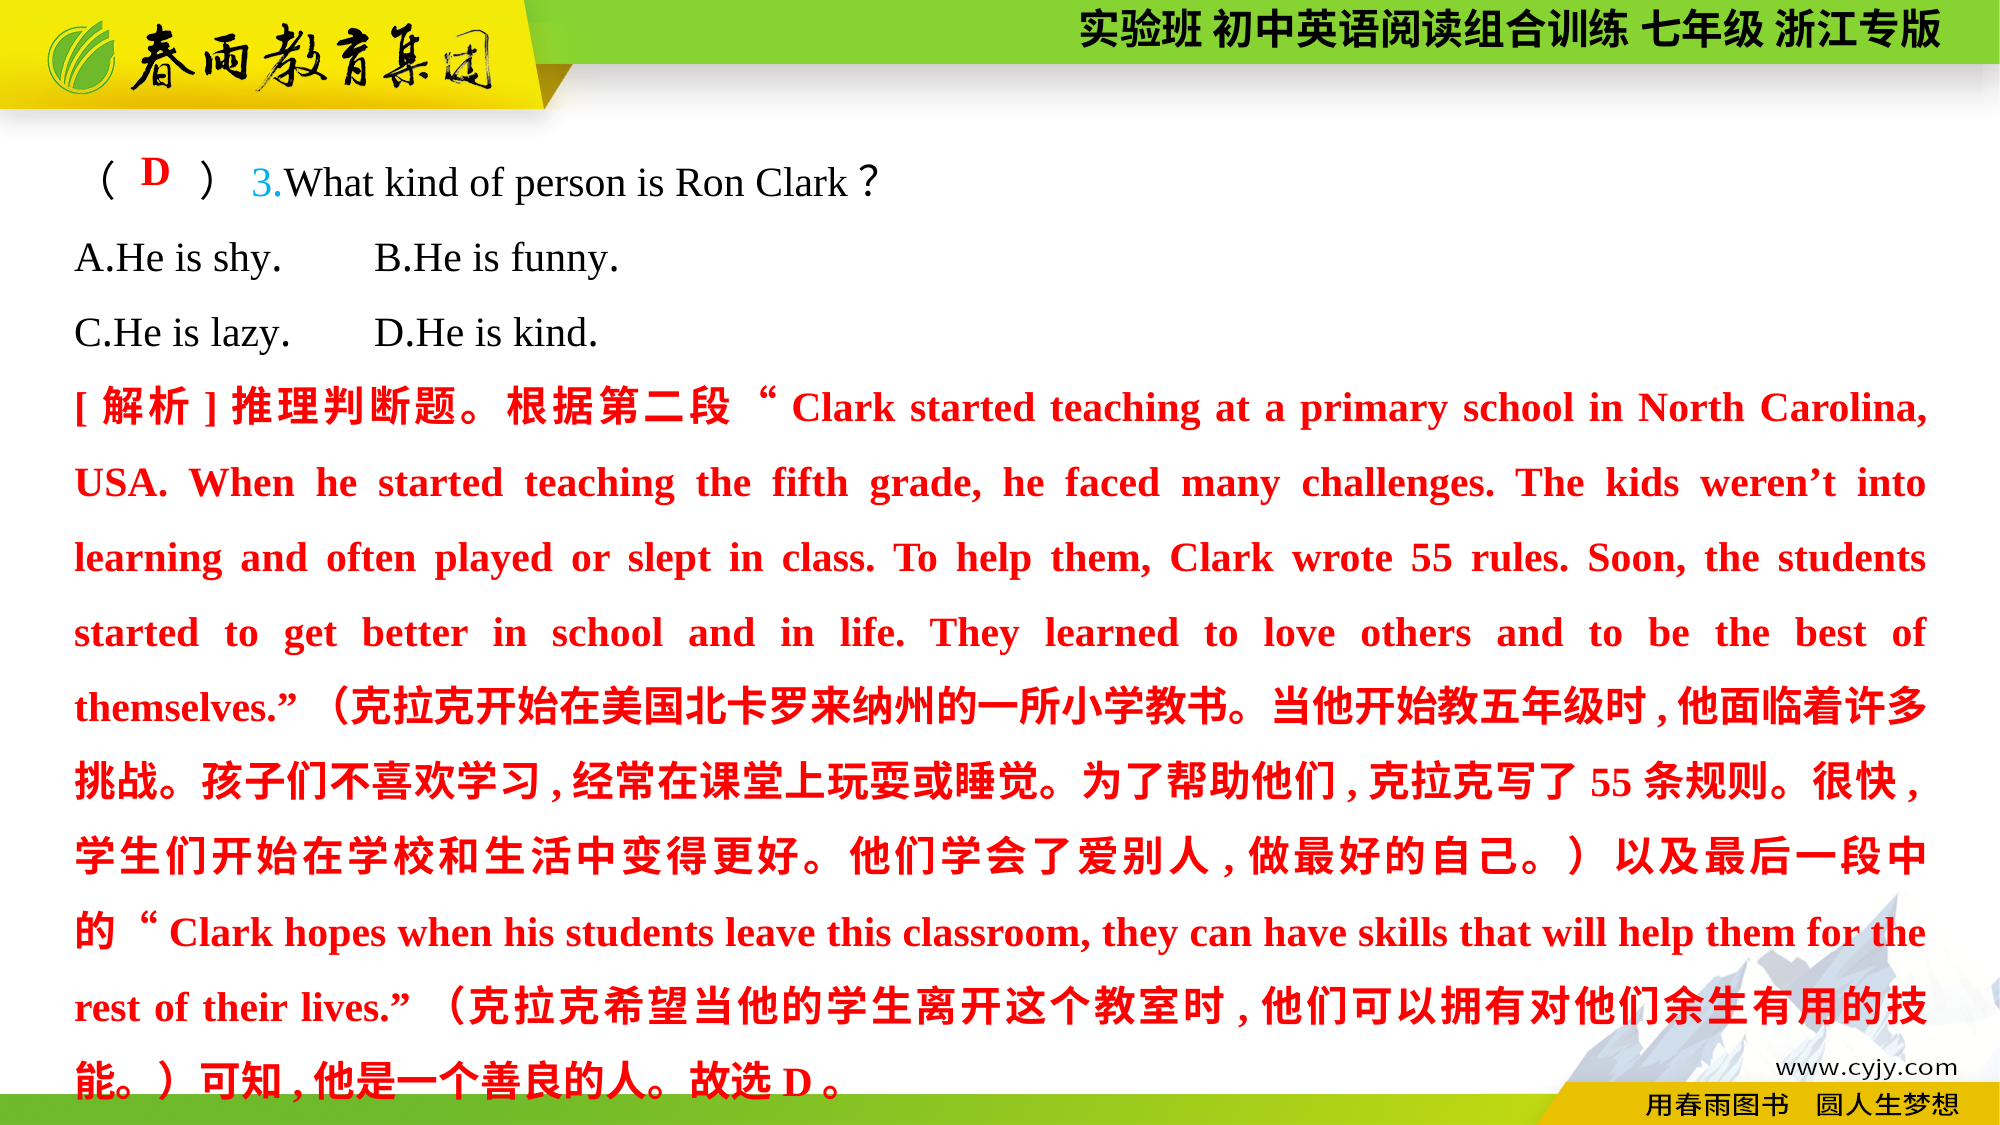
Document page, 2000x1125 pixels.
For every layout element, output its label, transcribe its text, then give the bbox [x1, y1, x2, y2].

text_box [解析]推理判断题。根据第二段“Clark started teaching at a primary school in North Carolina, USA. When he started teaching the fifth grade, he faced many challenges. The kids weren’t into learning and often played or slept in class. To help them, Clark wrote 55 rules. Soon, the students started to get better in school and in life. They learned to love others and to be the best of themselves.”（克拉克开始在美国北卡罗来纳州的一所小学教书。当他开始教五年级时,他面临着许多挑战。孩子们不喜欢学习,经常在课堂上玩耍或睡觉。为了帮助他们,克拉克写了55条规则。很快,学生们开始在学校和生活中变得更好。他们学会了爱别人,做最好的自己。）以及最后一段中的“Clark hopes when his students leave this classroom, they can have skills that will help them for the rest of their lives.”（克拉克希望当他的学生离开这个教室时,他们可以拥有对他们余生有用的技能。）可知,他是一个善良的人。故选D。 [59, 347, 1944, 1113]
text_box D [126, 136, 186, 202]
picture [0, 0, 2000, 1125]
list （ ）3.What kind of person is Ron Clark？ A.He is shy. B.He is funny. C.He is lazy. D.He is kind. [59, 122, 1944, 347]
